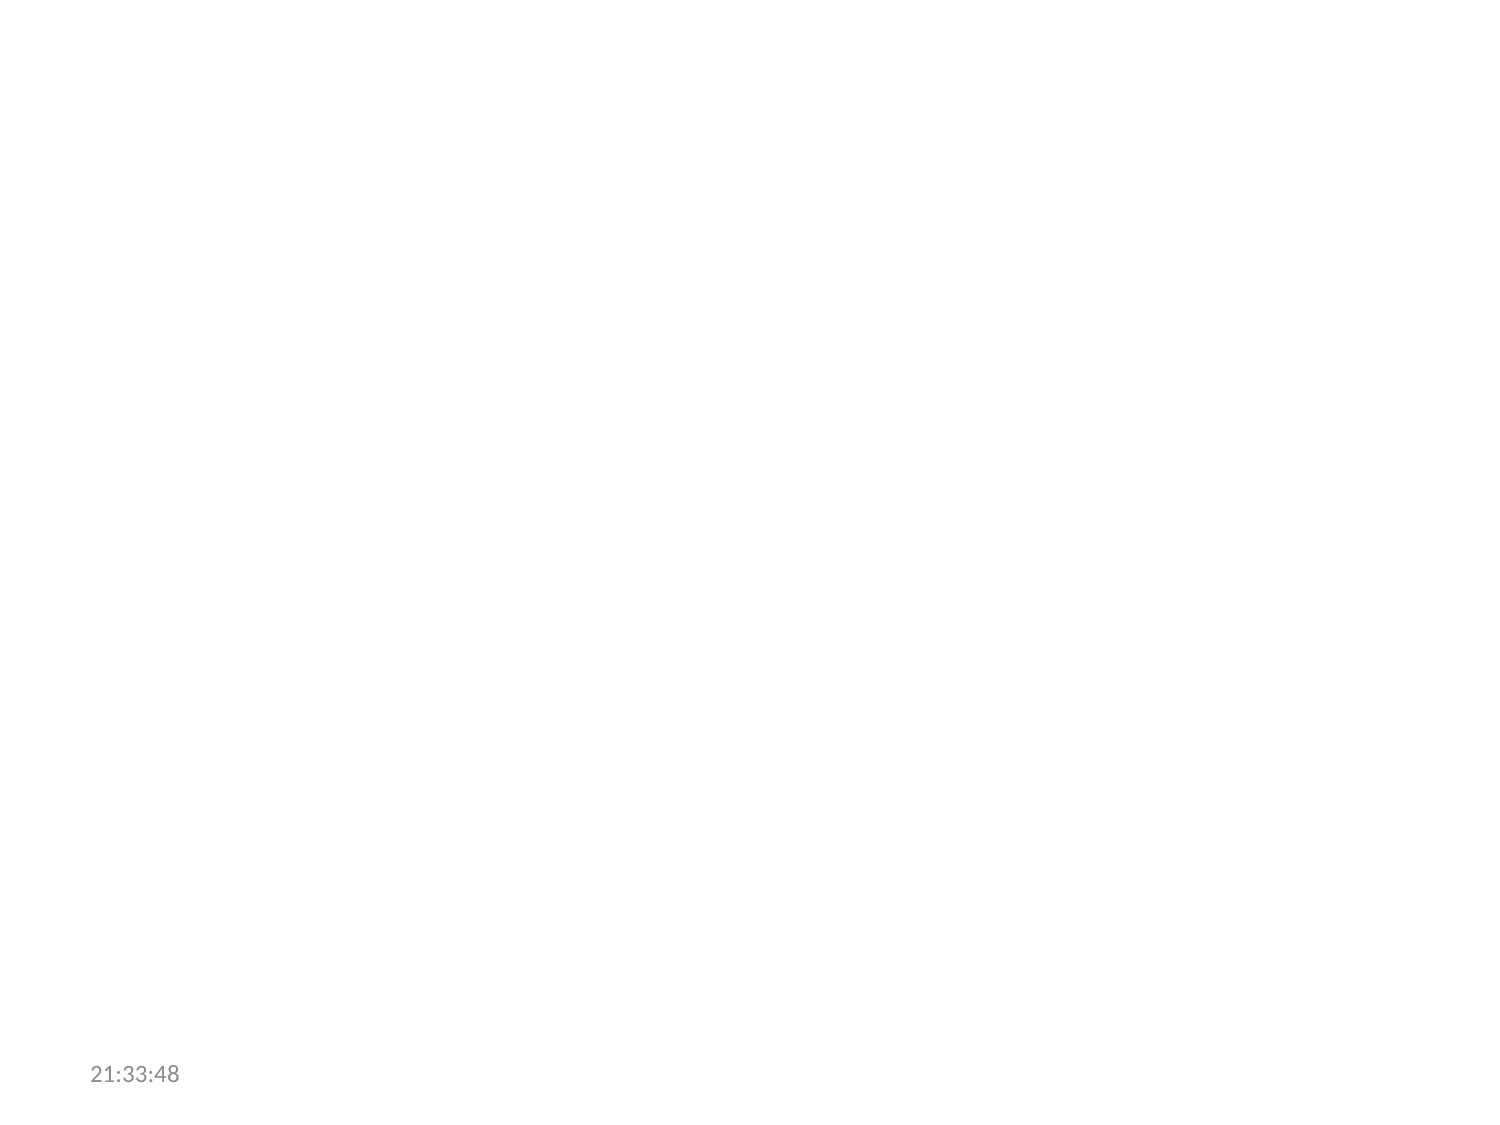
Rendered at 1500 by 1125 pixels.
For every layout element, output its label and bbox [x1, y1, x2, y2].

slide_number [75, 1042, 425, 1103]
